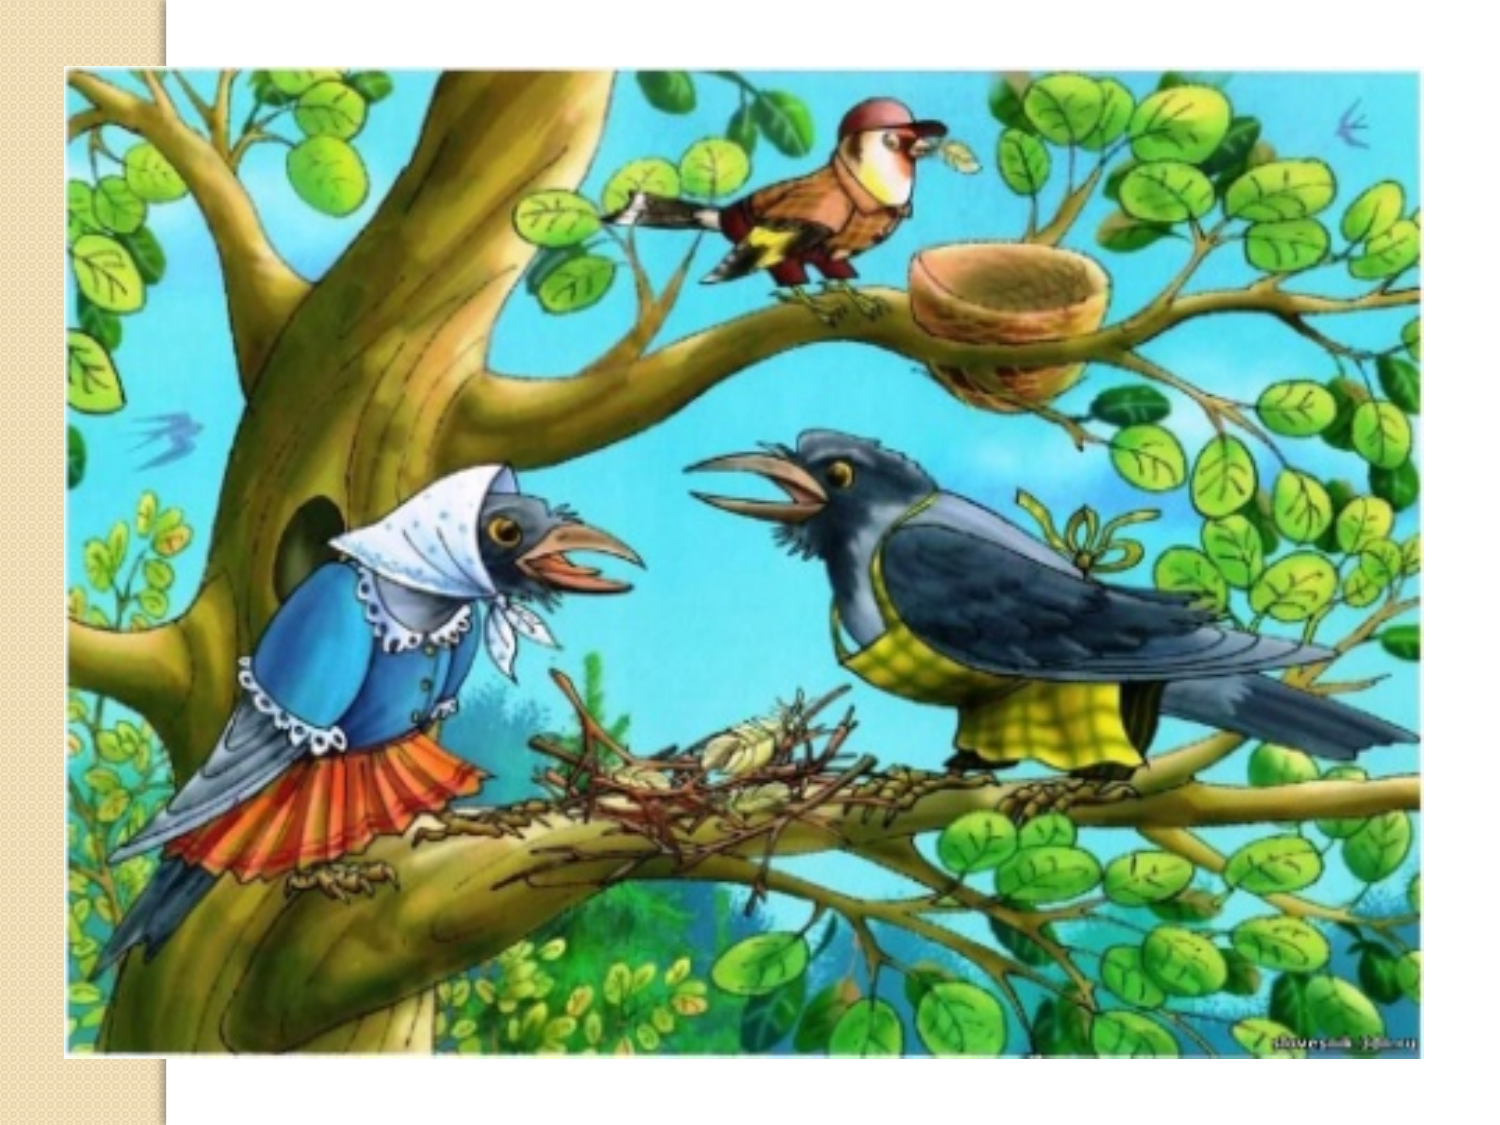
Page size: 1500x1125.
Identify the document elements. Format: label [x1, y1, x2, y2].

picture [64, 66, 1424, 1059]
